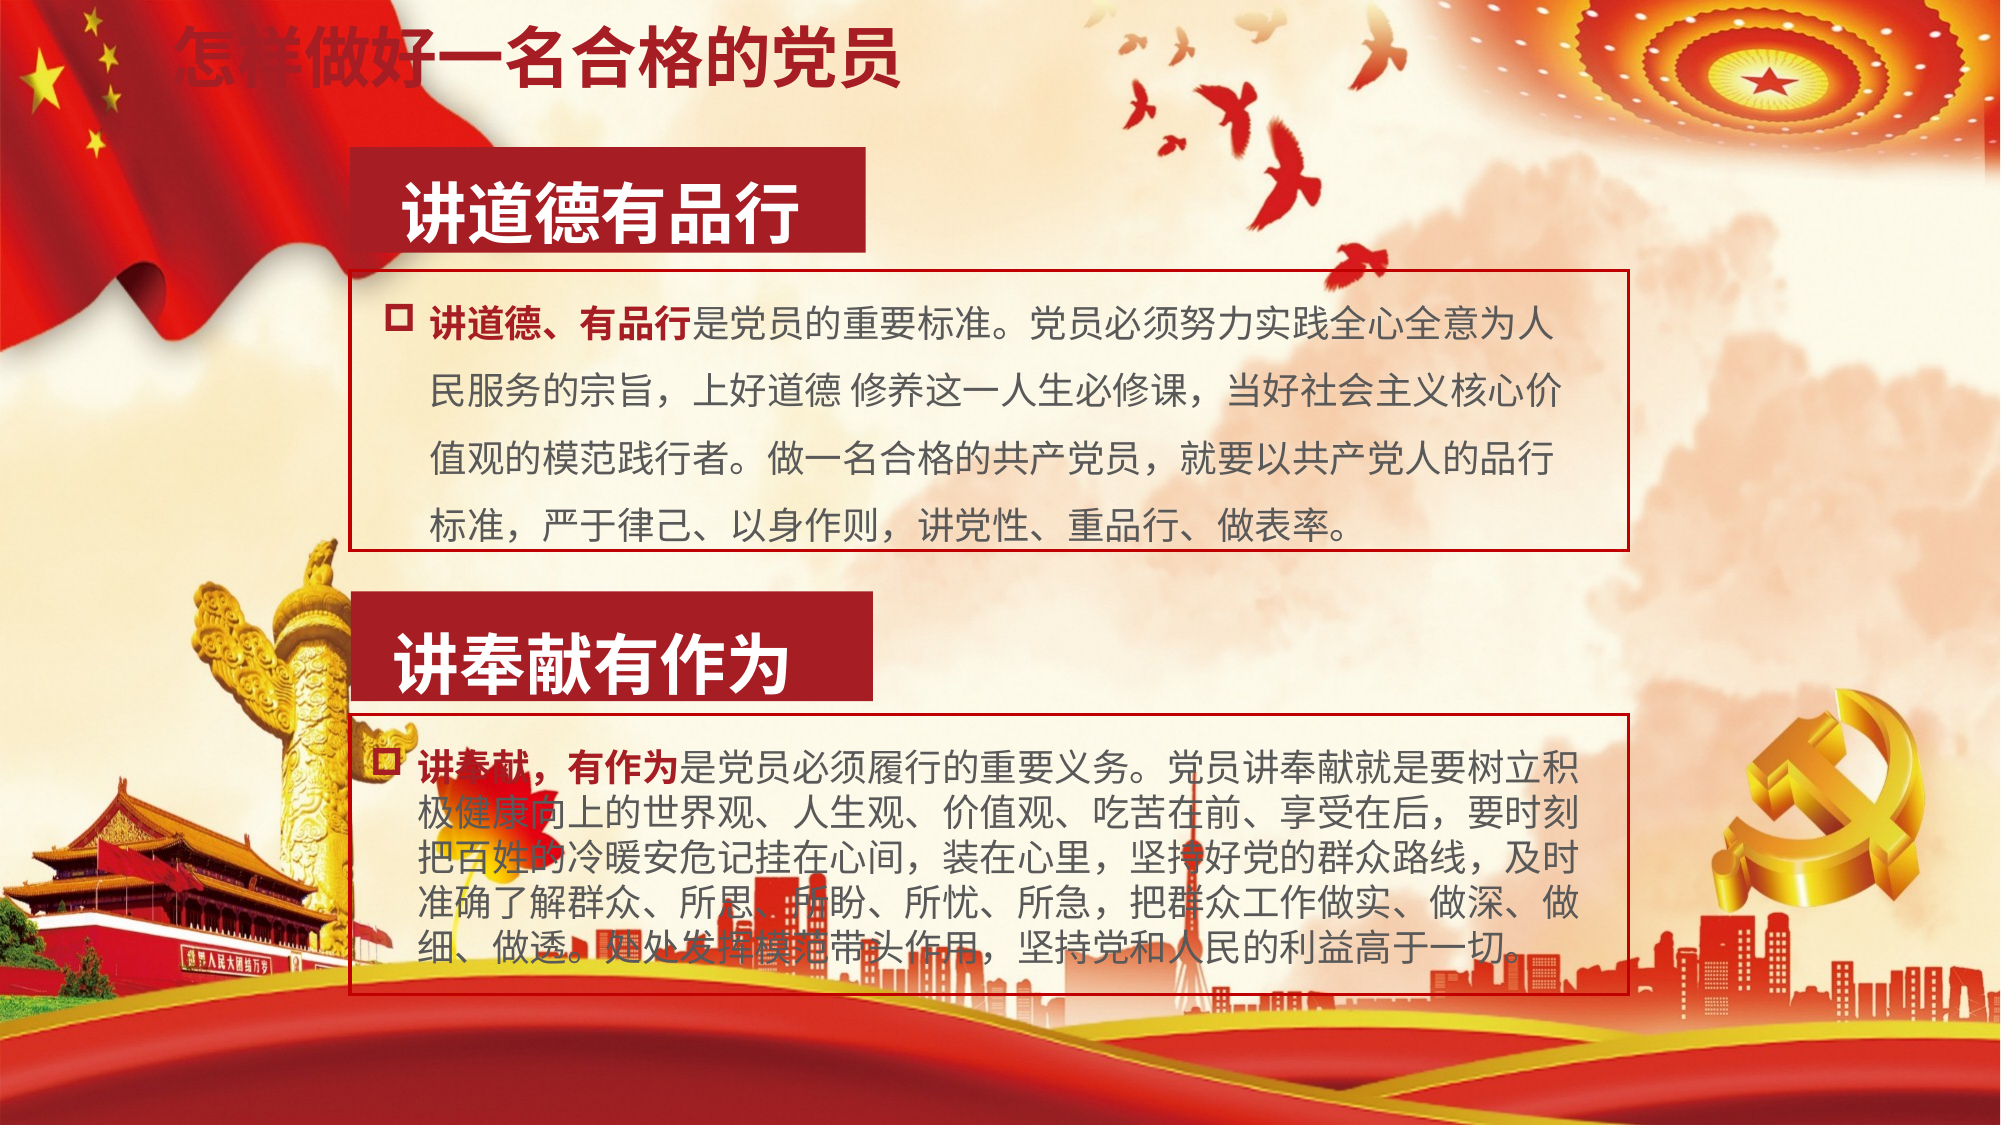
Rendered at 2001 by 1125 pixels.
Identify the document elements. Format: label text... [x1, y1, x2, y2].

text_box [350, 591, 924, 702]
picture [0, 0, 2001, 1125]
text_box 讲奉献，有作为是党员必须履行的重要义务。党员讲奉献就是要树立积极健康向上的世界观、人生观、价值观、吃苦在前、享受在后，要时刻把百姓的冷暖安危记挂在心间，装在心里，坚持好党的群众路线，及时准确了解群众、所思、所盼、所忧、所急，把群众工作做实、做深、做细、做透。处处发挥模范带头作用，坚持党和人民的利益高于一切。 [355, 736, 1598, 977]
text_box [350, 143, 866, 253]
text_box [349, 269, 1630, 552]
text_box 讲道德、有品行是党员的重要标准。党员必须努力实践全心全意为人民服务的宗旨，上好道德 修养这一人生必修课，当好社会主义核心价值观的模范践行者。做一名合格的共产党员，就要以共产党人的品行标准，严于律己、以身作则，讲党性、重品行、做表率。 [367, 270, 1598, 555]
text_box [349, 713, 1630, 996]
title 怎样做好一名合格的党员 [155, 10, 1132, 113]
